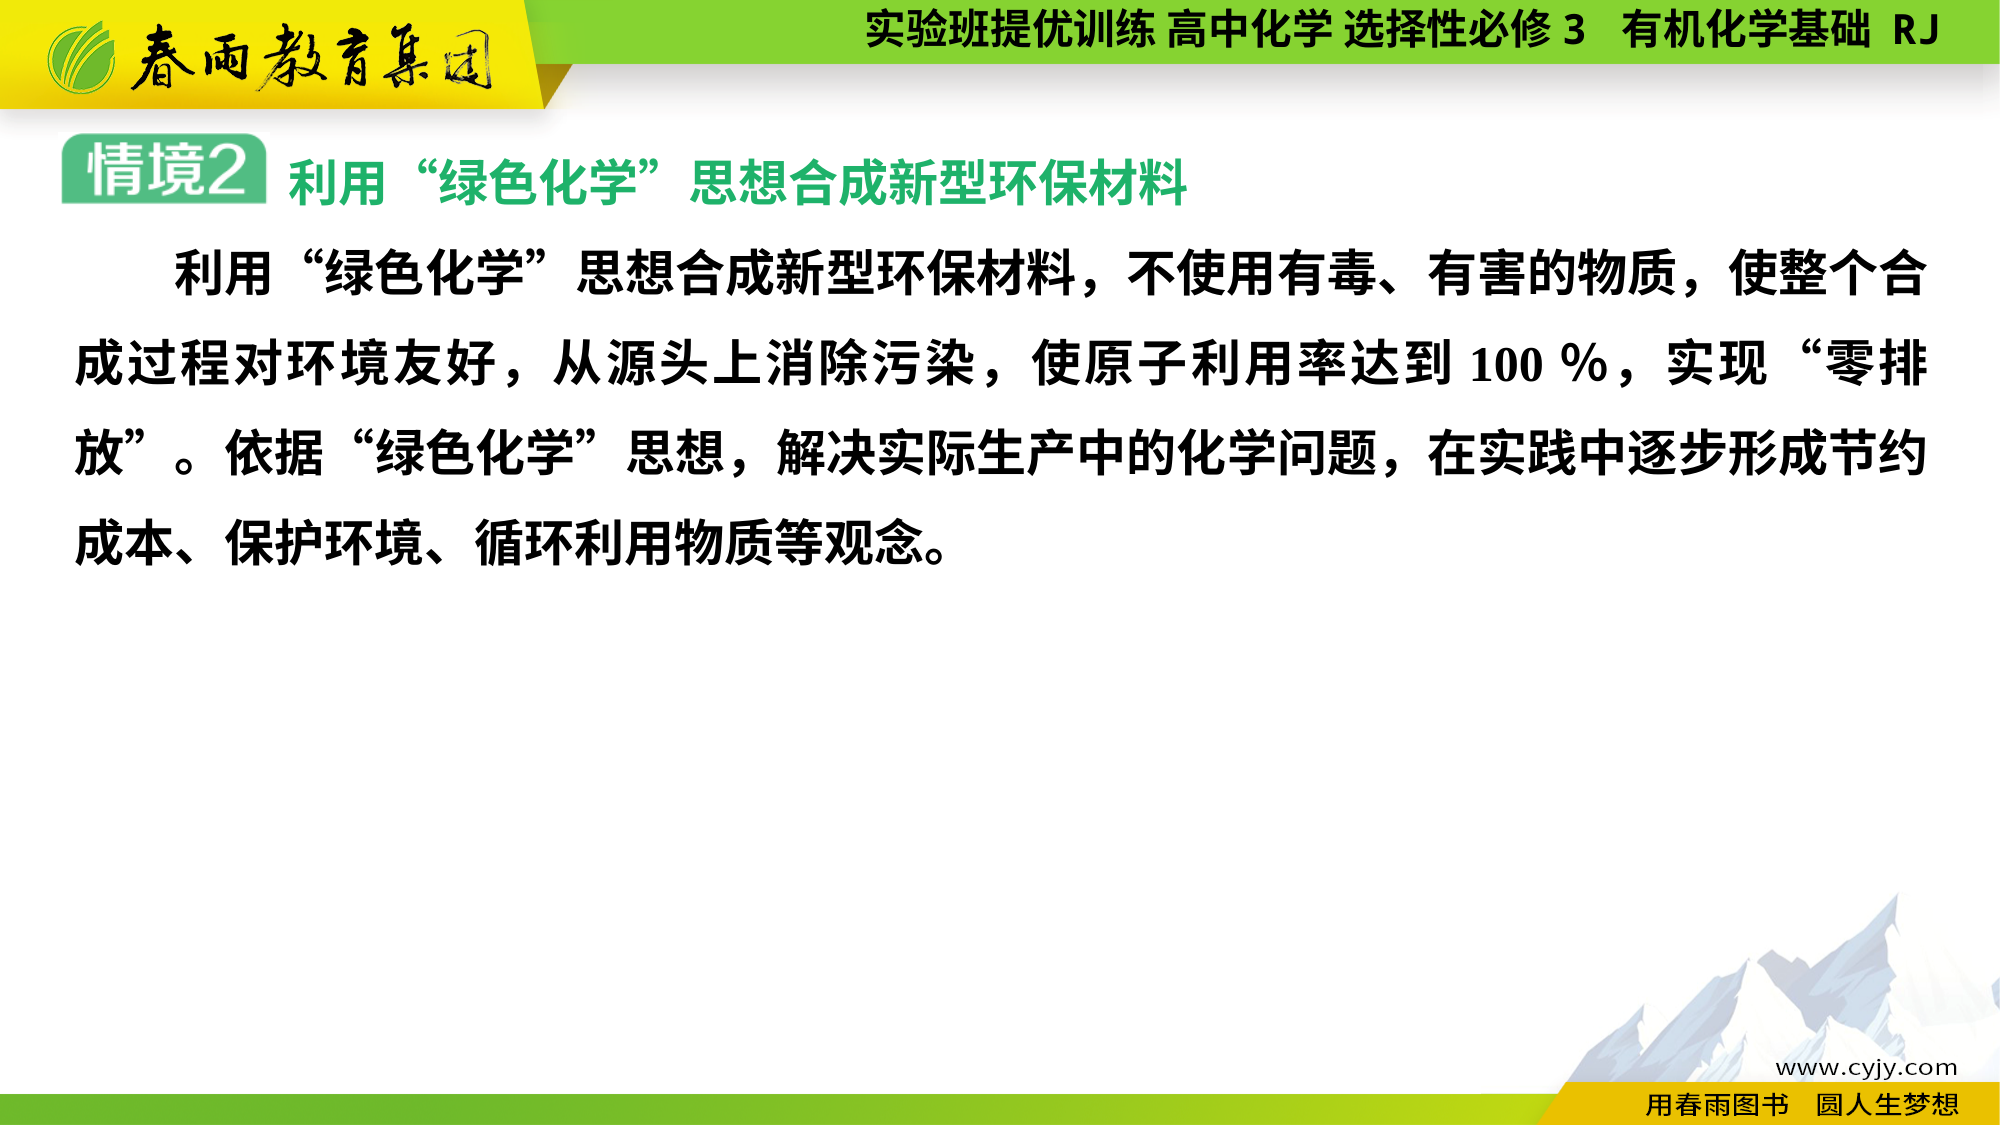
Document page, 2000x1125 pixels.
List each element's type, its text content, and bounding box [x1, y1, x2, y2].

list 利用“绿色化学”思想合成新型环保材料 利用“绿色化学”思想合成新型环保材料，不使用有毒、有害的物质，使整个合成过程对环境友好，从源头上消除污染，使原子利用率达到100％，实现“零排放”。依据“绿色化学”思想，解决实际生产中的化学问题，在实践中逐步形成节约成本、保护环境、循环利用物质等观念。 [59, 113, 1944, 572]
picture [0, 0, 2000, 1125]
